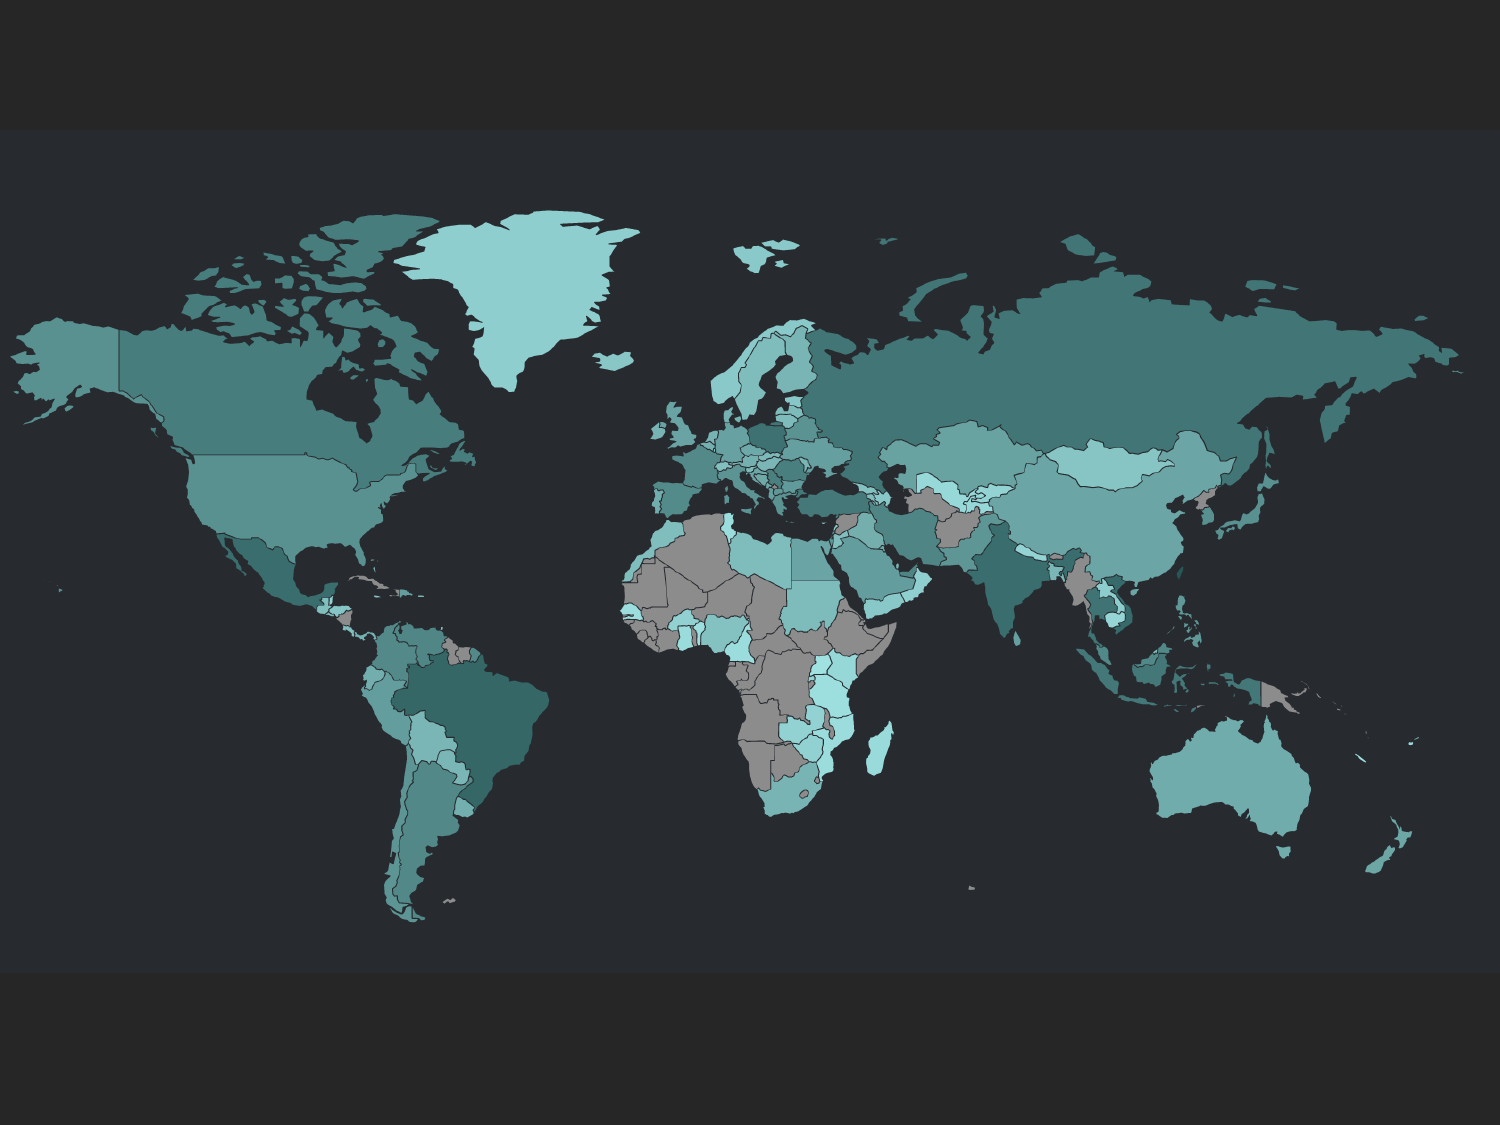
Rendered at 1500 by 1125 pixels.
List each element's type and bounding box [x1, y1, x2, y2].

picture [0, 129, 1500, 974]
